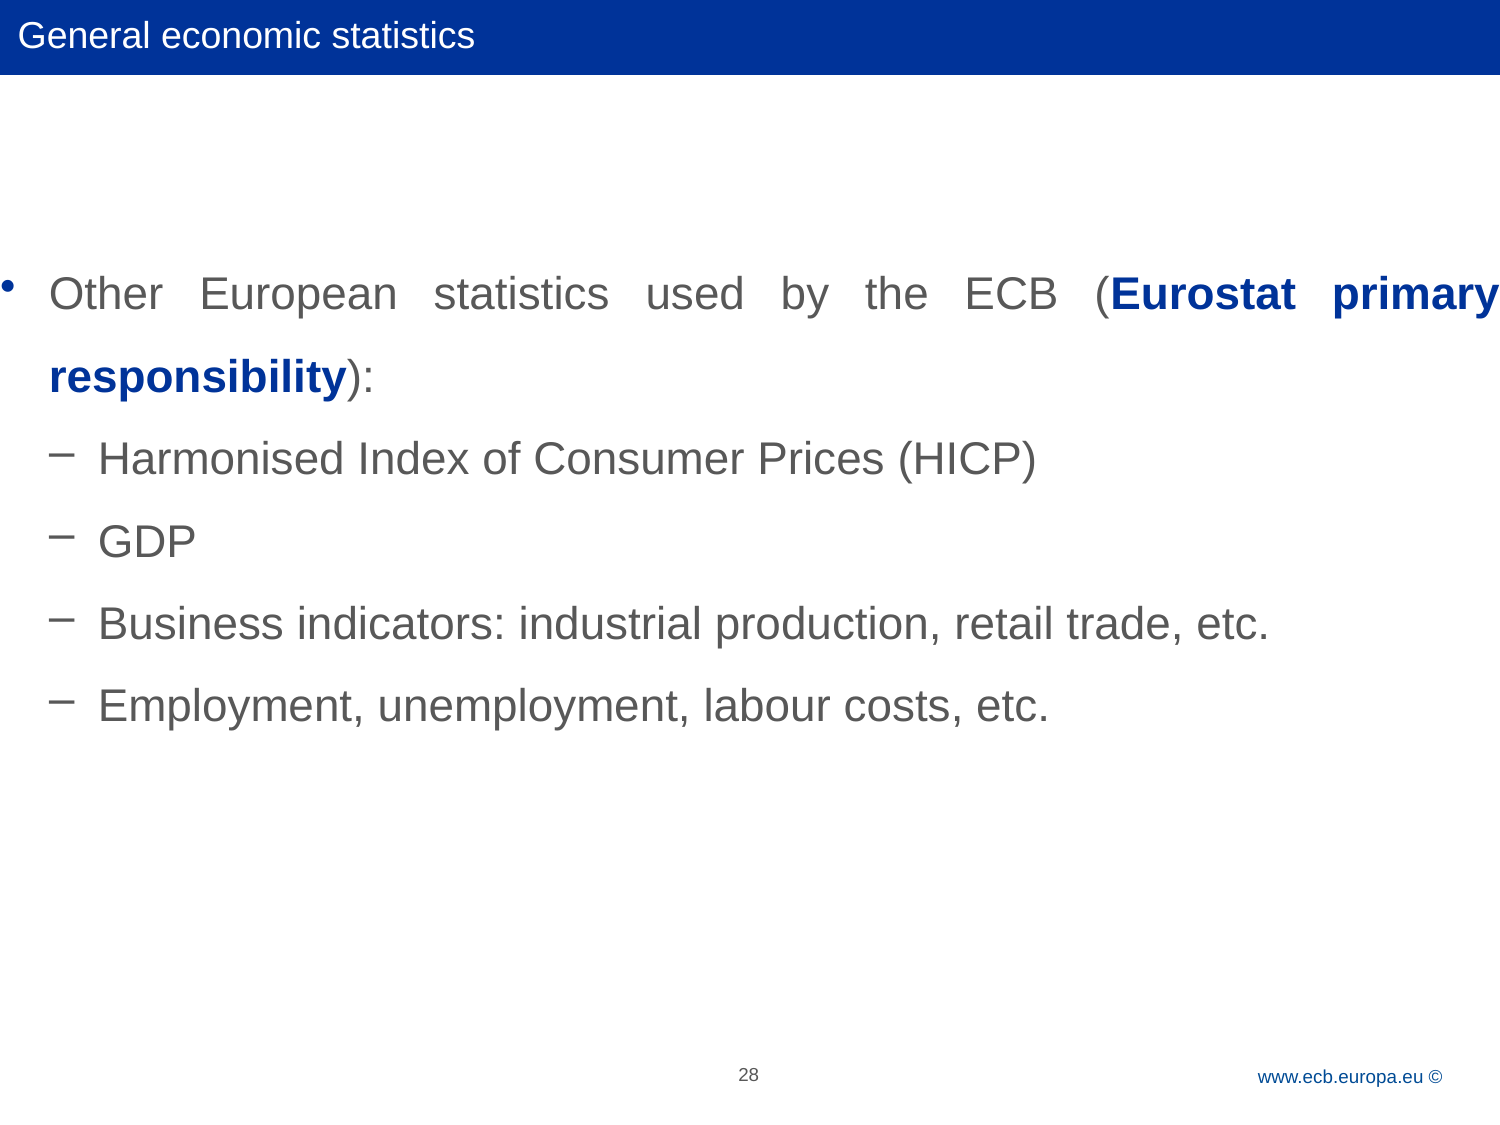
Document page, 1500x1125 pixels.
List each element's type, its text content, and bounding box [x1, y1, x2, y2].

slide_number 28 [714, 1062, 783, 1102]
list Other European statistics used by the ECB (Eurostat primary responsibility): Harmonised Index of Consumer Prices (HICP) GDP Business indicators: industrial production, retail trade, etc. Employment, unemployment, labour costs, etc. [0, 172, 1500, 1059]
title General economic statistics [17, 0, 1500, 79]
